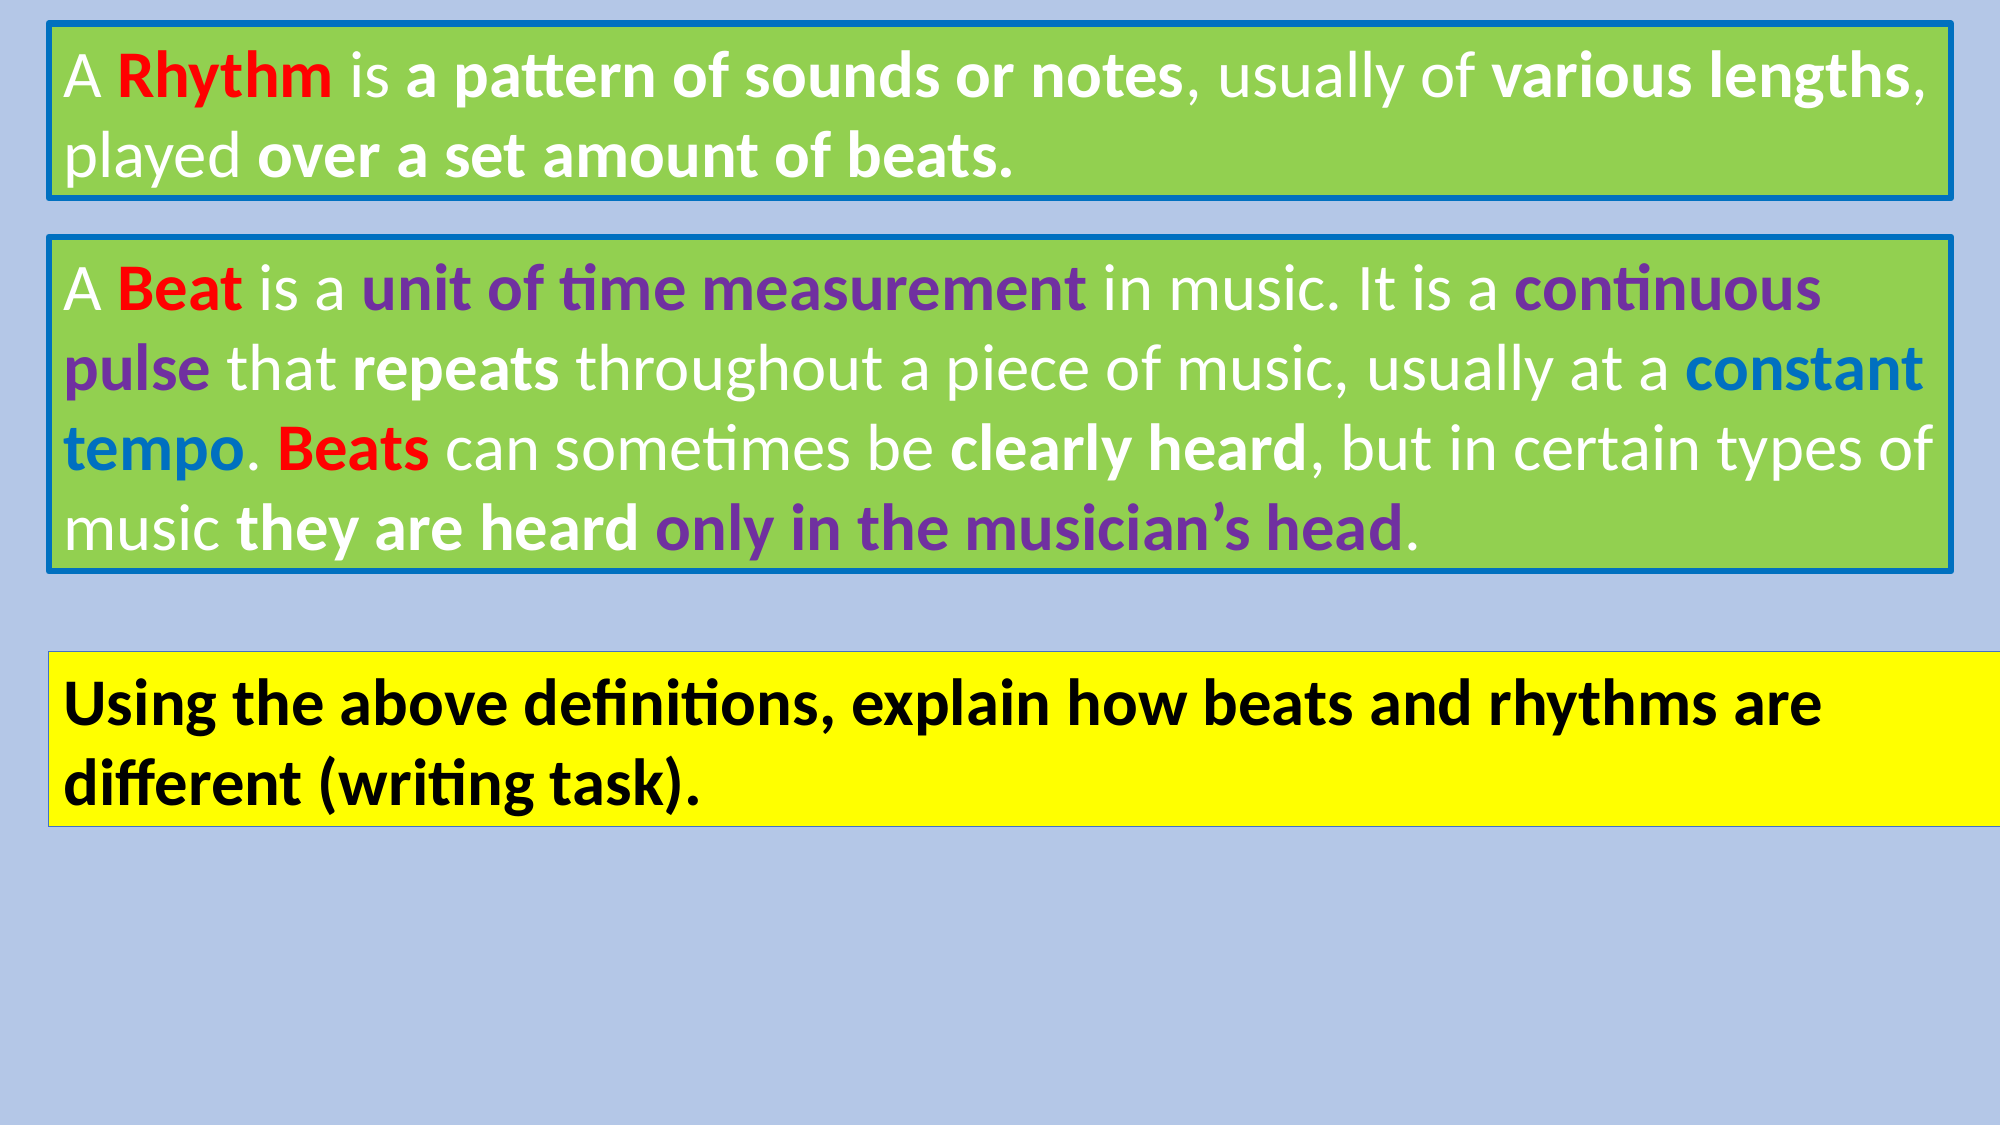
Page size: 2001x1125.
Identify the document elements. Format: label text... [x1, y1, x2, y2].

text_box A Rhythm is a pattern of sounds or notes, usually of various lengths, played over a set amount of beats. [48, 23, 1951, 199]
text_box Using the above definitions, explain how beats and rhythms are different (writing task). [48, 651, 2000, 827]
text_box A Beat is a unit of time measurement in music. It is a continuous pulse that repeats throughout a piece of music, usually at a constant tempo. Beats can sometimes be clearly heard, but in certain types of music they are heard only in the musician’s head. [48, 236, 1951, 572]
